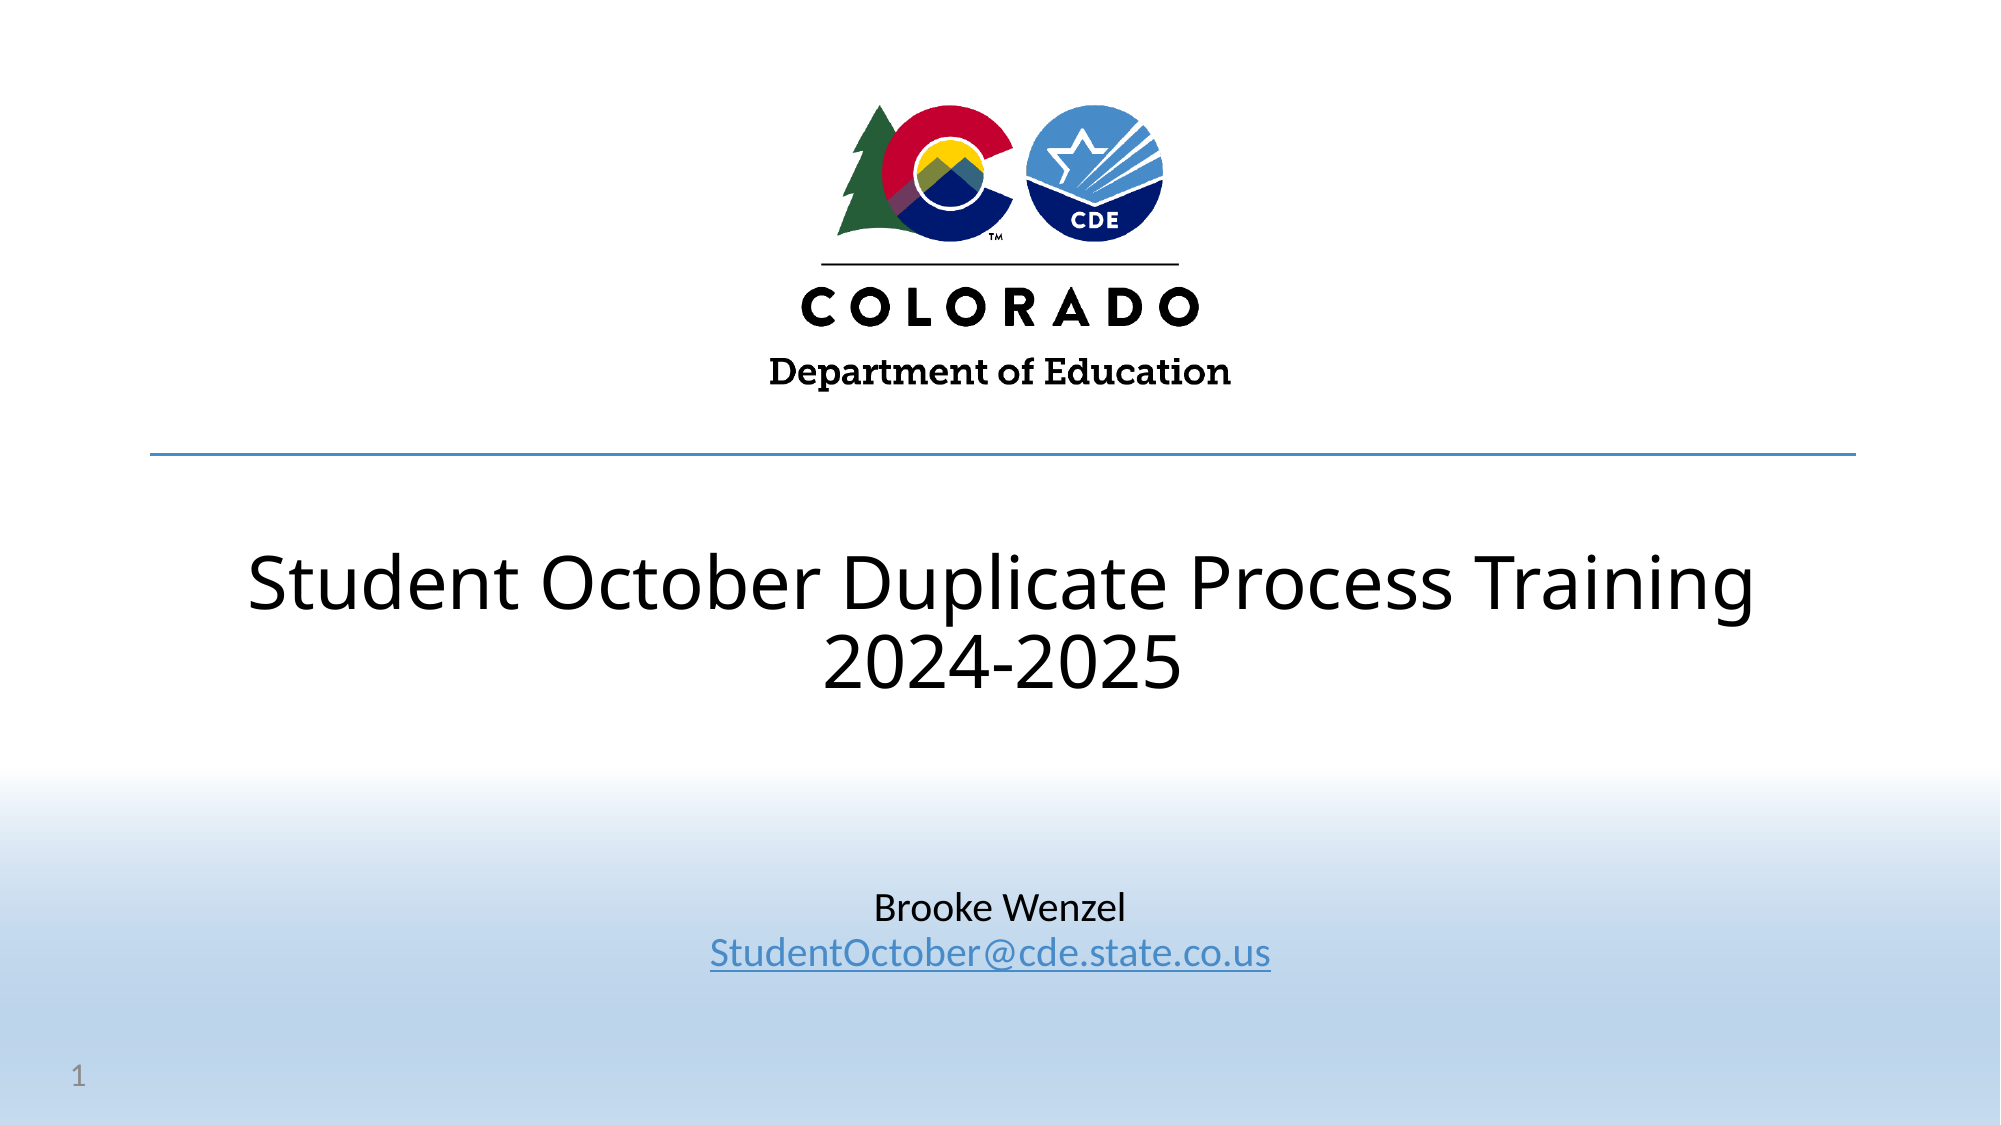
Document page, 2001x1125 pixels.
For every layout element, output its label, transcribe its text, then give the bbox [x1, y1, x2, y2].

text_box Brooke Wenzel StudentOctober@cde.state.co.us [150, 807, 1850, 1008]
title Student October Duplicate Process Training 2024-2025 [150, 545, 1857, 705]
picture [768, 103, 1232, 393]
slide_number 1 [54, 1042, 505, 1103]
